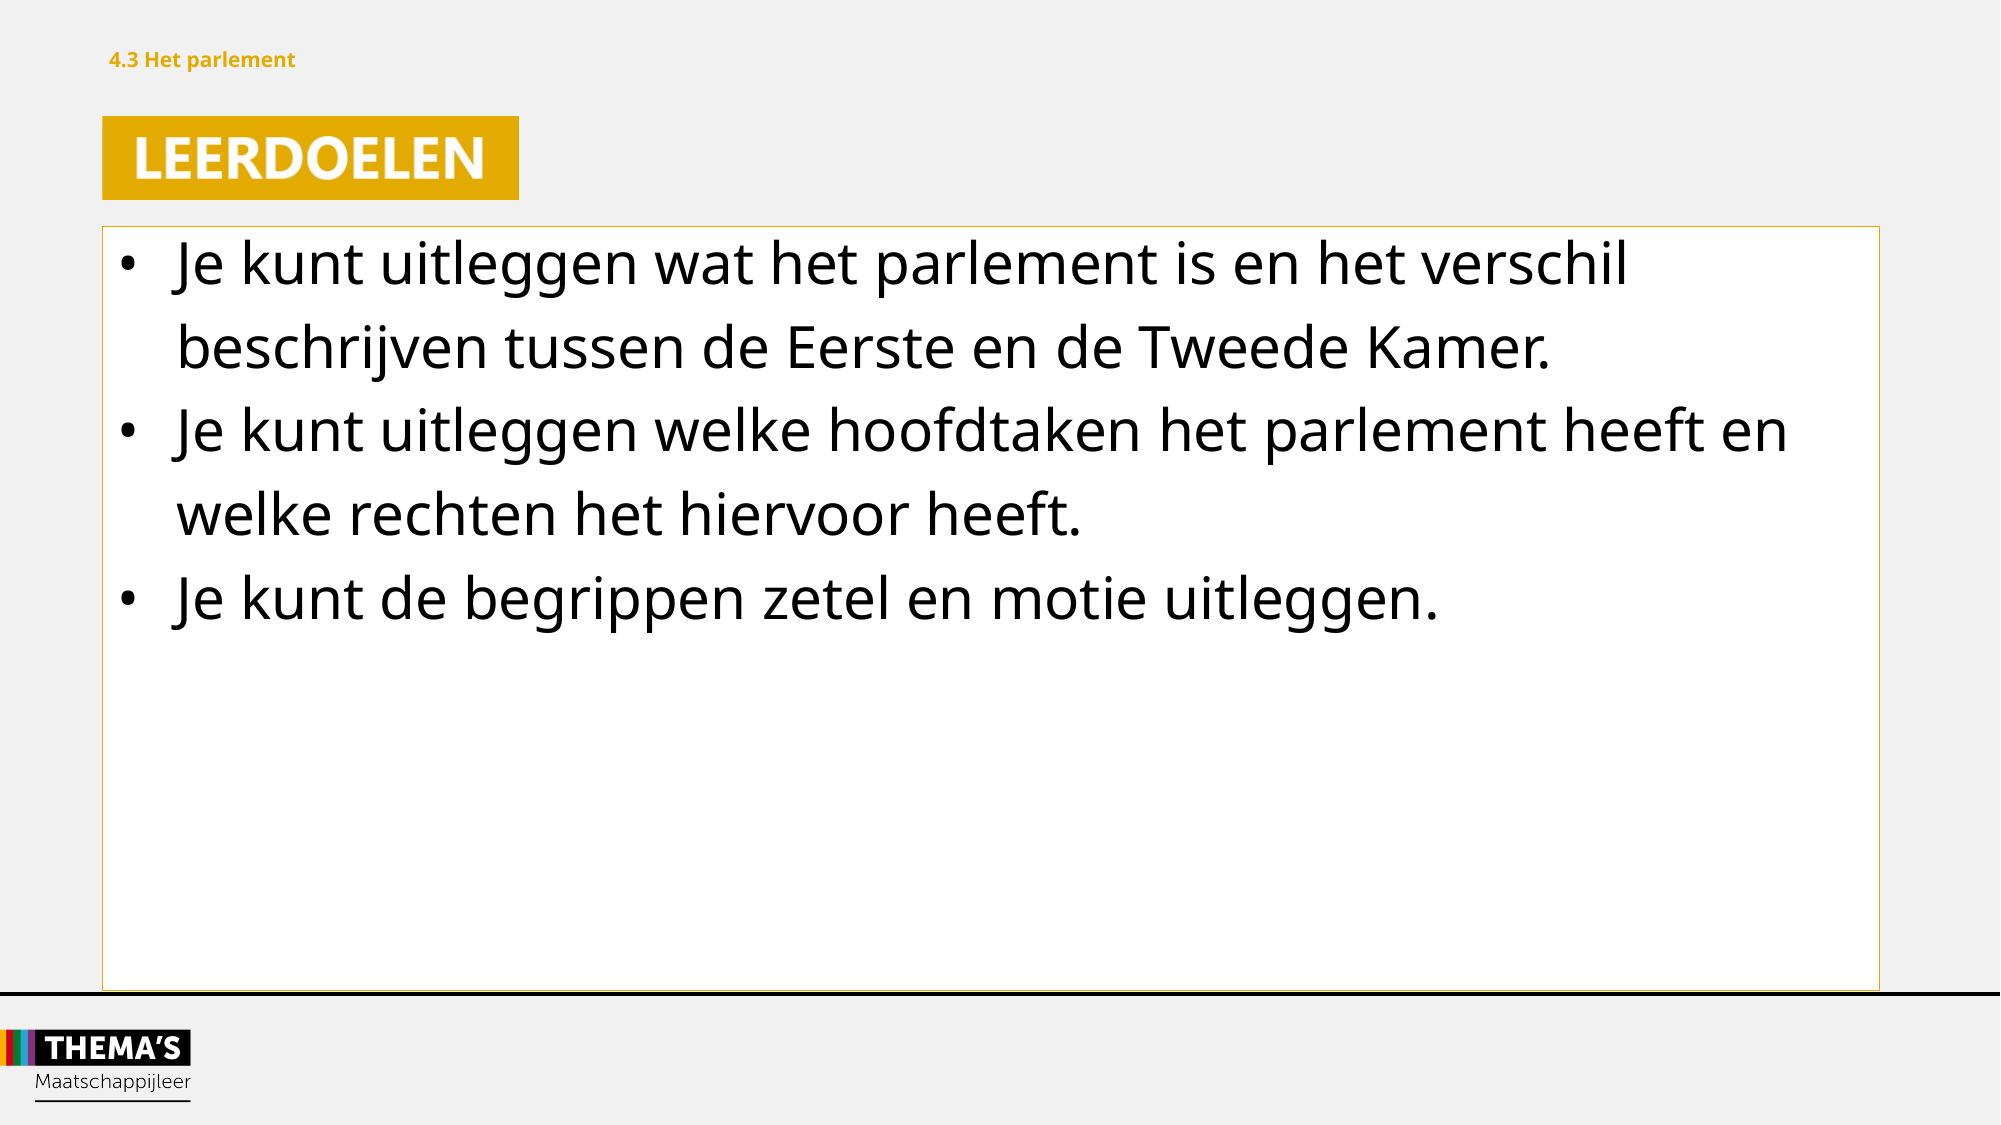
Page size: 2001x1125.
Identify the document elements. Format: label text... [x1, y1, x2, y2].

list 4.3 Het parlement [94, 33, 941, 88]
picture [0, 993, 203, 1125]
list • Je kunt uitleggen wat het parlement is en het verschil beschrijven tussen de Eerste en de Tweede Kamer. • Je kunt uitleggen welke hoofdtaken het parlement heeft en welke rechten het hiervoor heeft. • Je kunt de begrippen zetel en motie uitleggen. [102, 226, 1880, 991]
